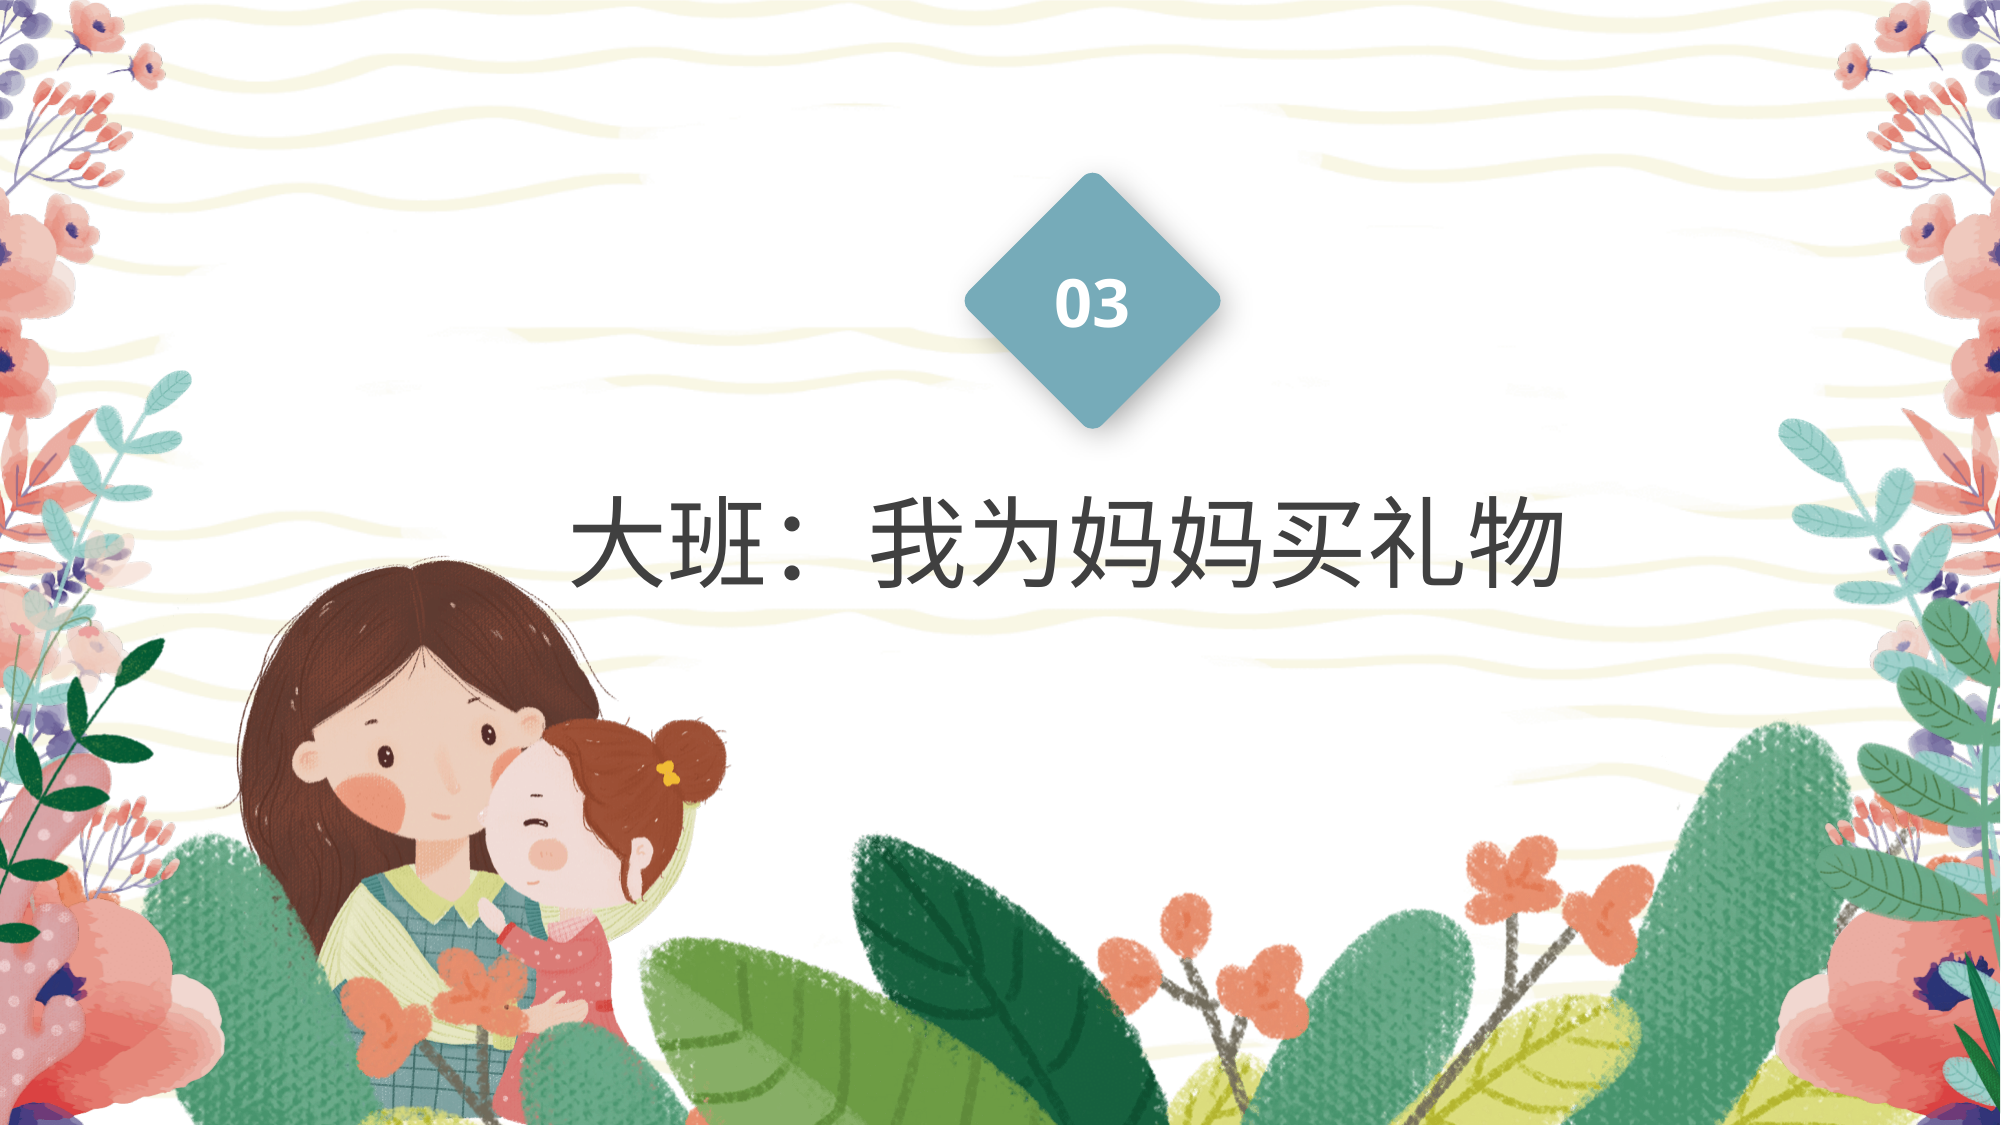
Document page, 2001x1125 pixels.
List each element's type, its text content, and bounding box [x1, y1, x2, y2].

text_box 03 [964, 172, 1221, 429]
text_box 大班：我为妈妈买礼物 [567, 480, 1618, 601]
picture [0, 0, 2001, 1125]
